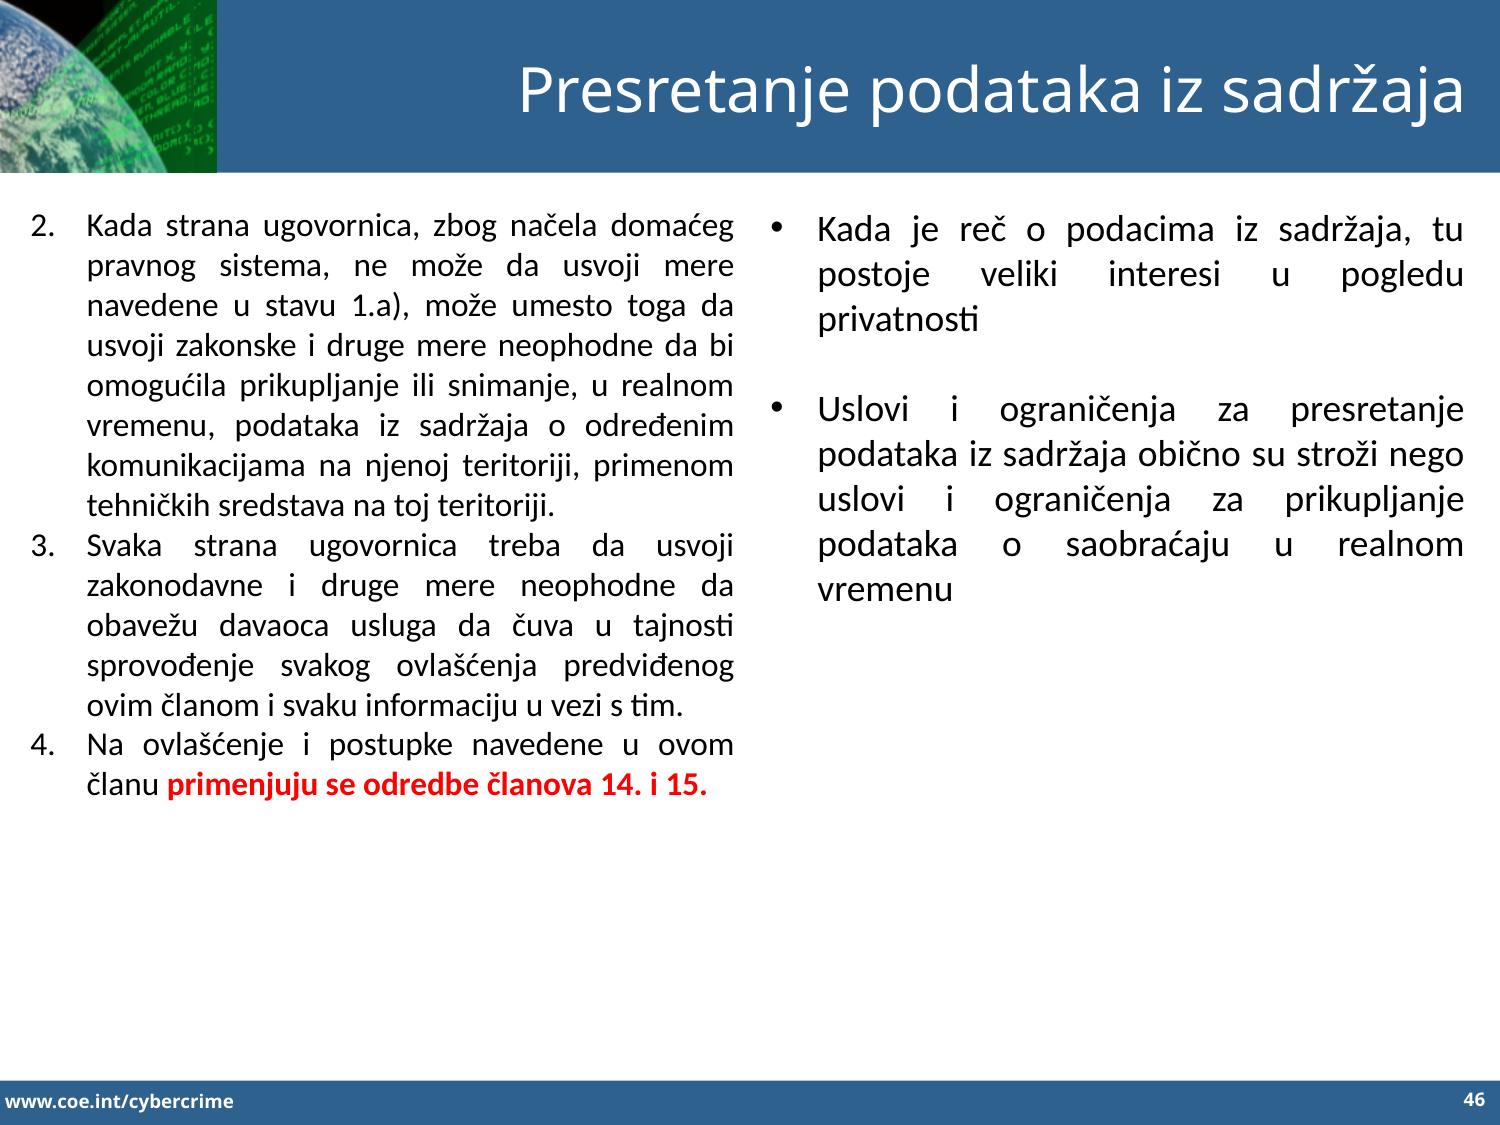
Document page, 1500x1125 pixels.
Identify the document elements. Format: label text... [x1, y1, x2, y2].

text_box Presretanje podataka iz sadržaja [230, 42, 1483, 133]
text_box Kada je reč o podacima iz sadržaja, tu postoje veliki interesi u pogledu privatnosti Uslovi i ograničenja za presretanje podataka iz sadržaja obično su stroži nego uslovi i ograničenja za prikupljanje podataka o saobraćaju u realnom vremenu [755, 196, 1480, 616]
text_box Kada strana ugovornica, zbog načela domaćeg pravnog sistema, ne može da usvoji mere navedene u stavu 1.a), može umesto toga da usvoji zakonske i druge mere neophodne da bi omogućila prikupljanje ili snimanje, u realnom vremenu, podataka iz sadržaja o određenim komunikacijama na njenoj teritoriji, primenom tehničkih sredstava na toj teritoriji. Svaka strana ugovornica treba da usvoji zakonodavne i druge mere neophodne da obavežu davaoca usluga da čuva u tajnosti sprovođenje svakog ovlašćenja predviđenog ovim članom i svaku informaciju u vezi s tim. Na ovlašćenje i postupke navedene u ovom članu primenjuju se odredbe članova 14. i 15. [15, 196, 750, 810]
picture [0, 0, 217, 173]
